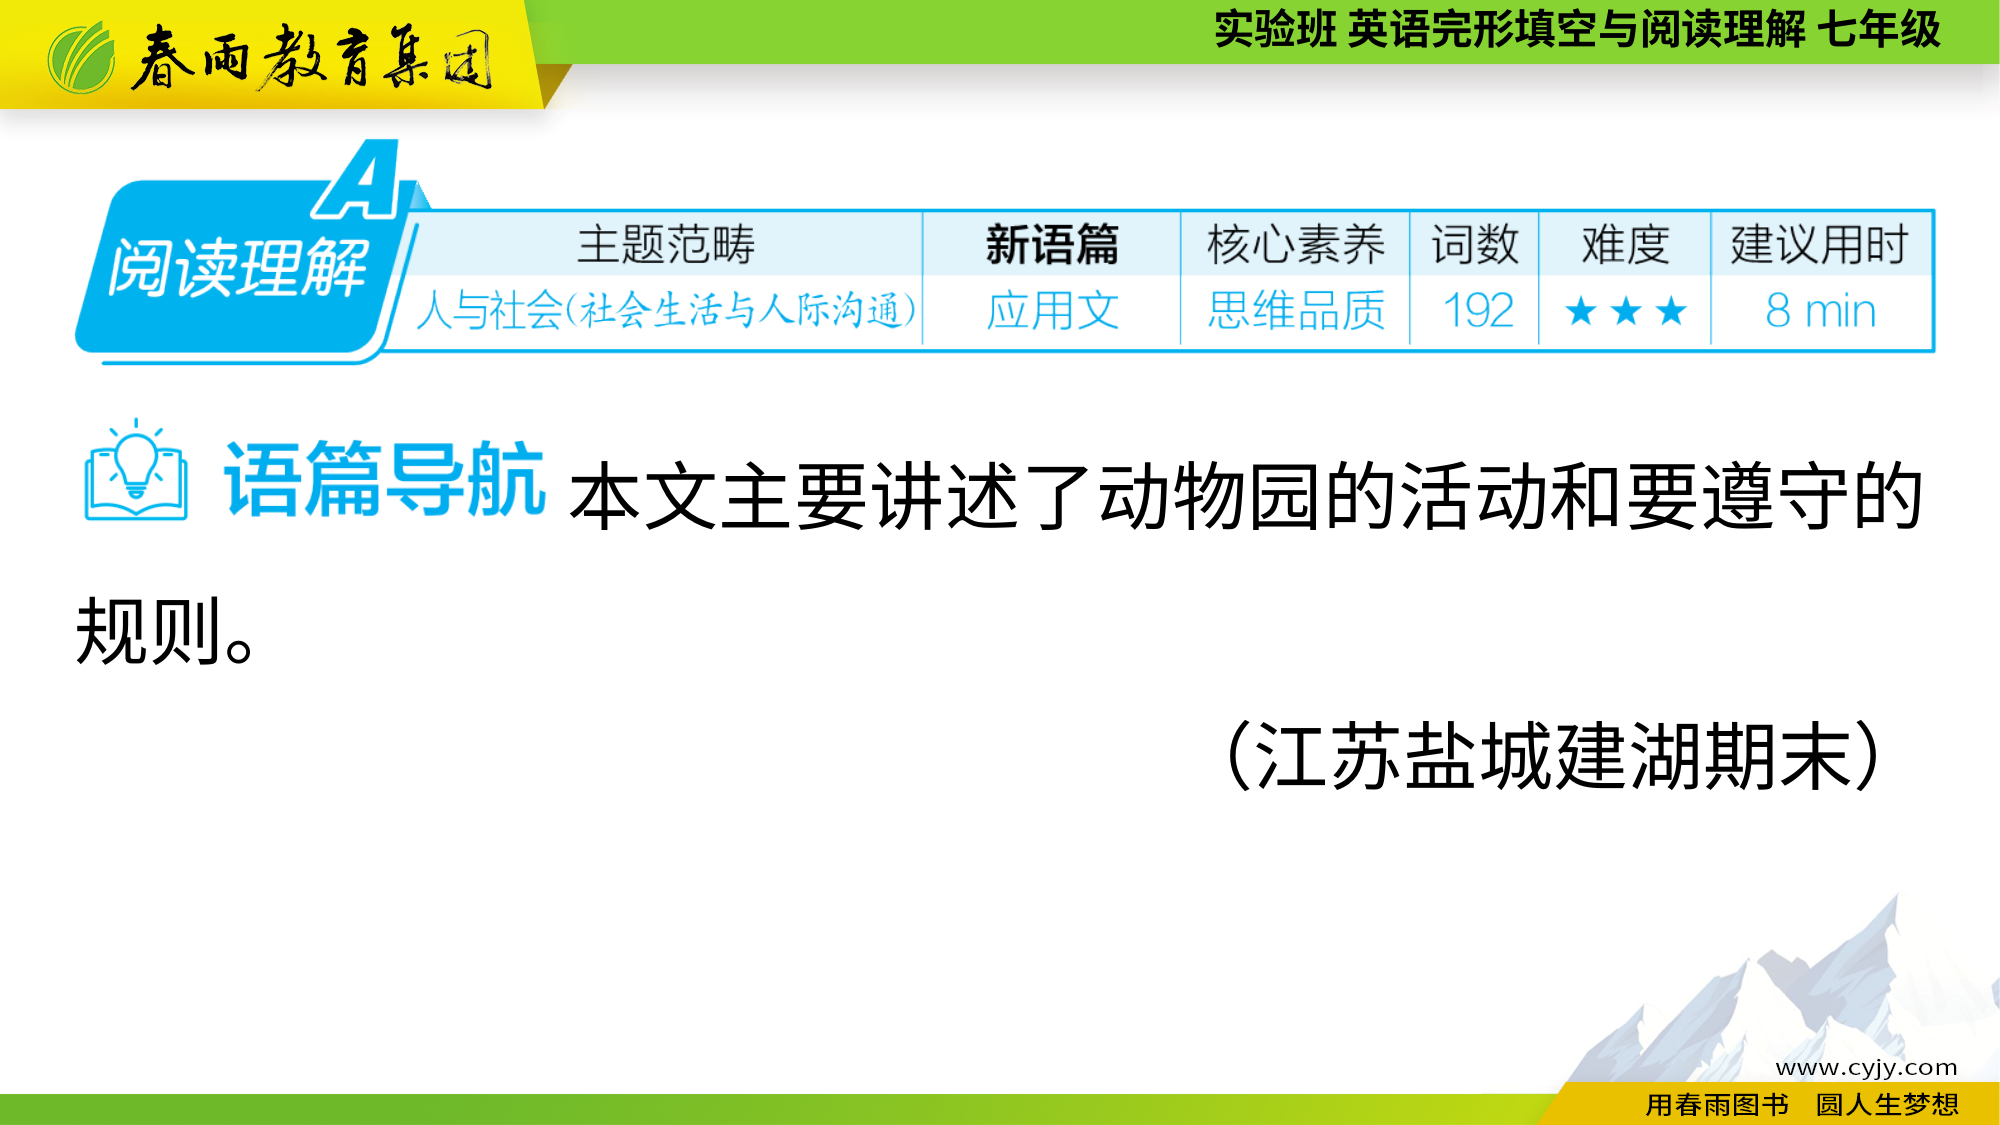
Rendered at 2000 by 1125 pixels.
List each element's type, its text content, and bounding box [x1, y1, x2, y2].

text_box 本文主要讲述了动物园的活动和要遵守的规则。 [59, 397, 1944, 683]
picture [0, 0, 2000, 1125]
text_box （江苏盐城建湖期末） [1035, 656, 1944, 807]
